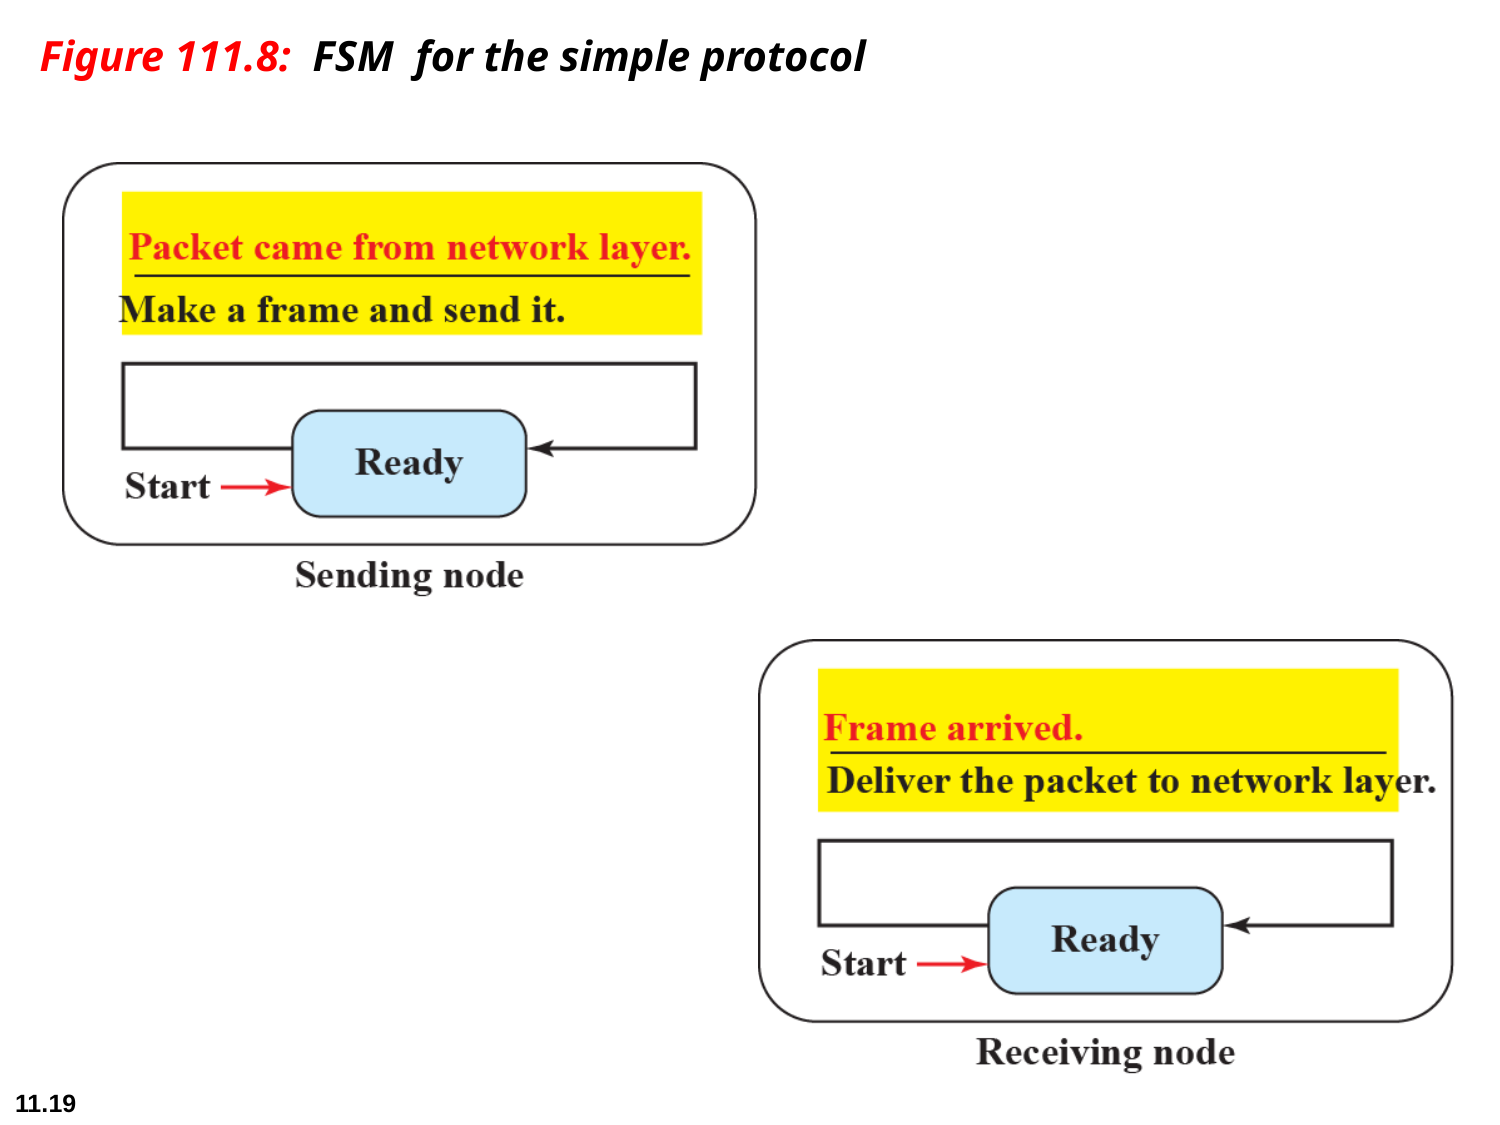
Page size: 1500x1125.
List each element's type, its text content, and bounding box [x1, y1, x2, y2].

slide_number 11.19 [0, 1049, 313, 1125]
text_box Figure 111.8: FSM for the simple protocol [24, 22, 1363, 87]
picture [757, 639, 1457, 1078]
picture [62, 162, 759, 600]
